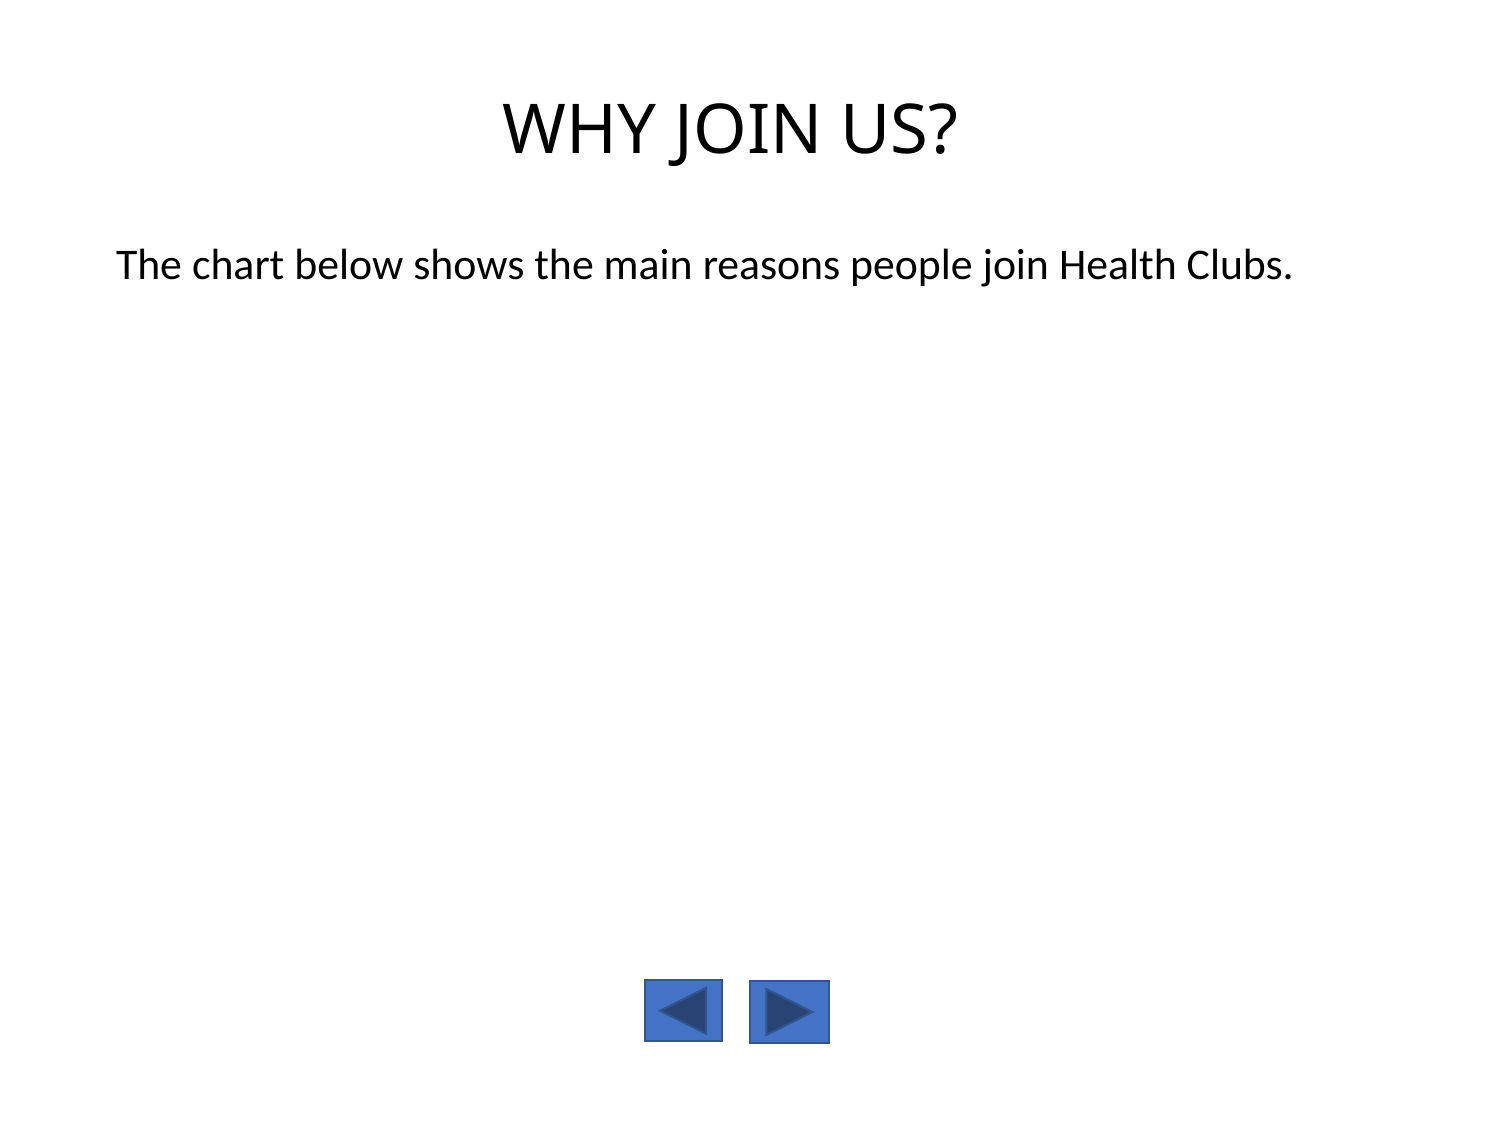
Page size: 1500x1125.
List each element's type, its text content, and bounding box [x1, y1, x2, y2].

title WHY JOIN US? [83, 59, 1378, 204]
list The chart below shows the main reasons people join Health Clubs. [100, 234, 1395, 309]
